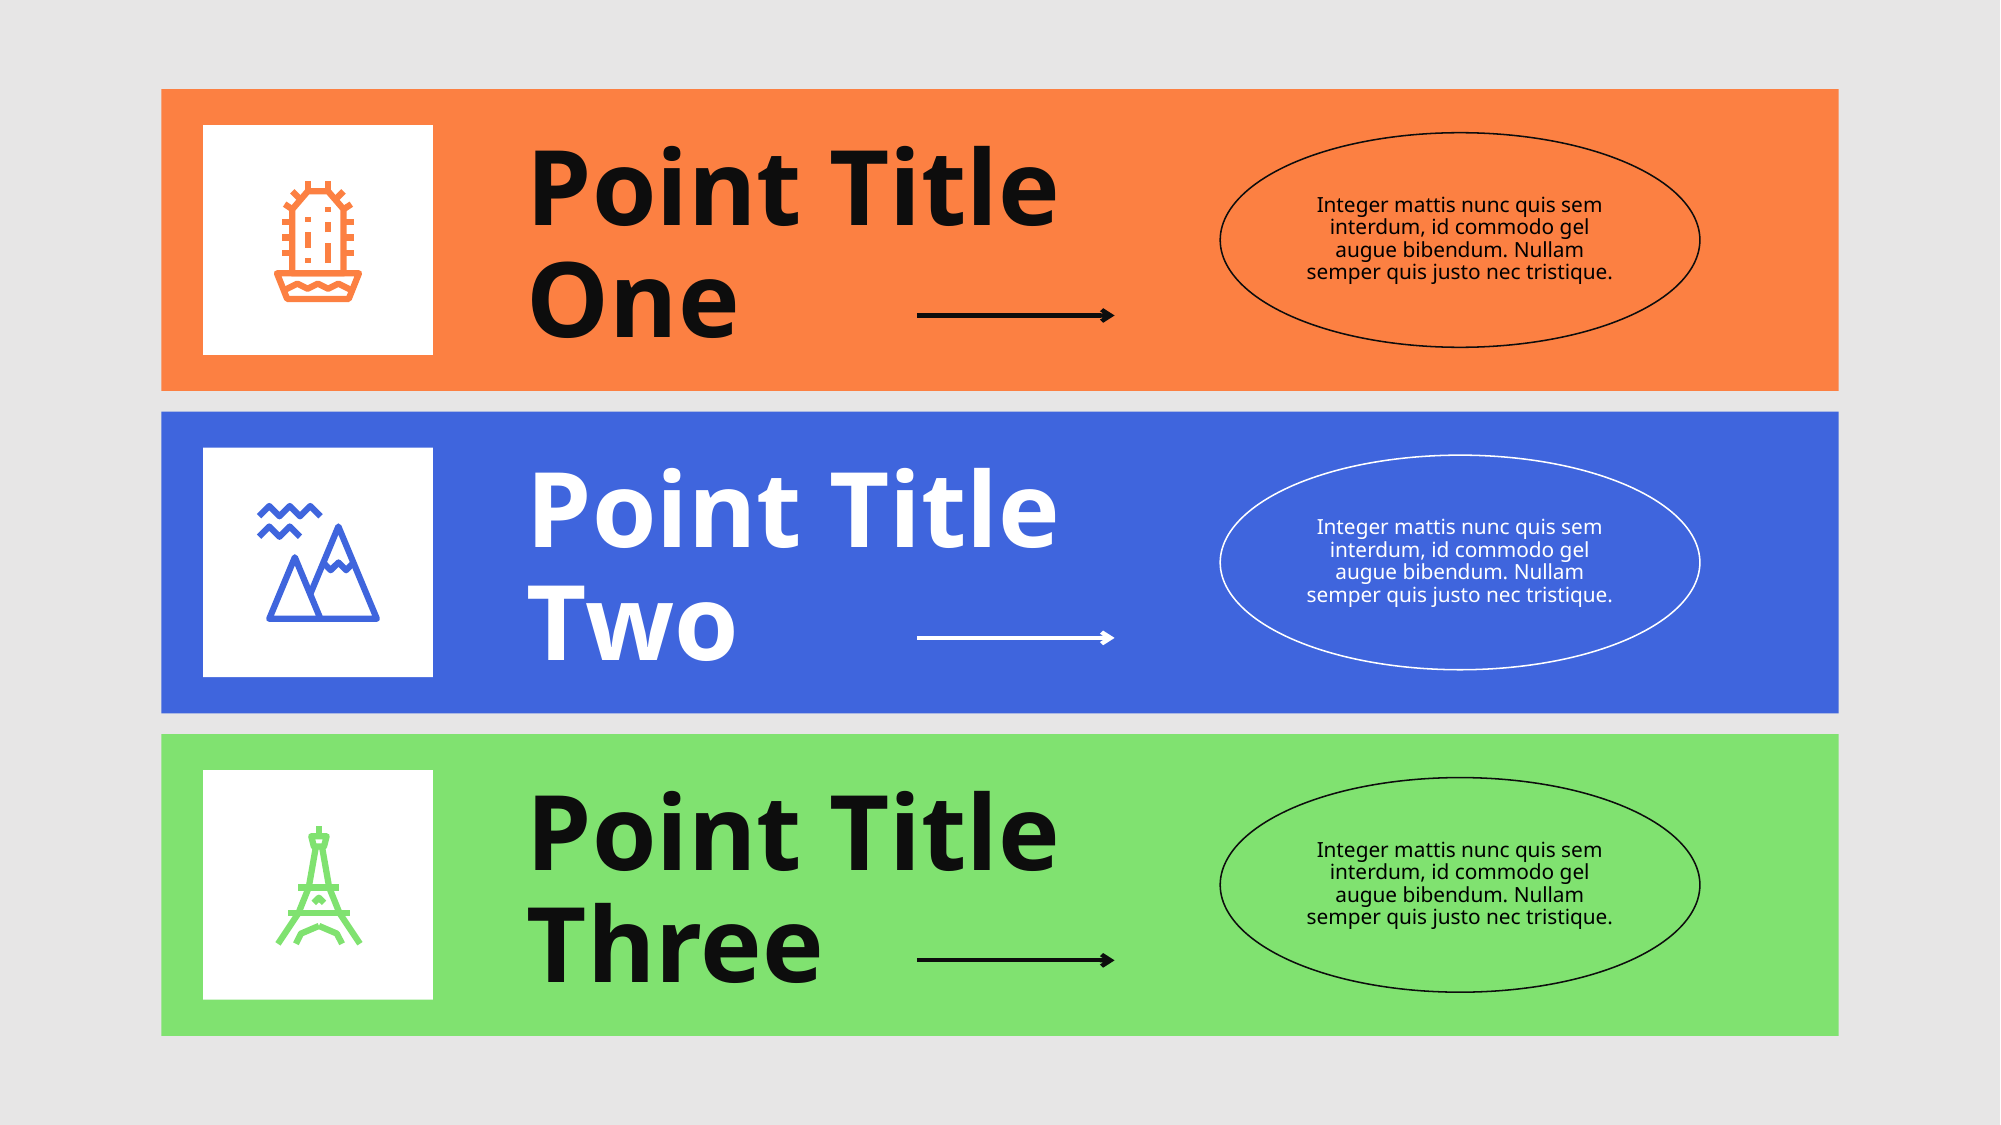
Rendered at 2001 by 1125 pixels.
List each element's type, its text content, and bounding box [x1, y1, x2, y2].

list Point Title Two [511, 450, 1142, 694]
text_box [203, 125, 433, 355]
text_box [1219, 131, 1701, 349]
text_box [277, 825, 358, 944]
text_box [160, 411, 1840, 714]
text_box [1219, 776, 1701, 994]
list Integer mattis nunc quis sem interdum, id commodo gel augue bibendum. Nullam semper quis justo nec tristique. [1282, 187, 1637, 303]
list Point Title One [511, 127, 1142, 371]
text_box [160, 88, 1840, 392]
list Integer mattis nunc quis sem interdum, id commodo gel augue bibendum. Nullam semper quis justo nec tristique. [1282, 831, 1637, 948]
list Integer mattis nunc quis sem interdum, id commodo gel augue bibendum. Nullam semper quis justo nec tristique. [1282, 509, 1637, 625]
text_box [258, 506, 377, 619]
text_box [202, 447, 434, 678]
text_box [160, 733, 1840, 1037]
text_box [1219, 454, 1701, 671]
text_box [202, 769, 434, 1001]
list Point Title Three [511, 773, 1142, 1016]
